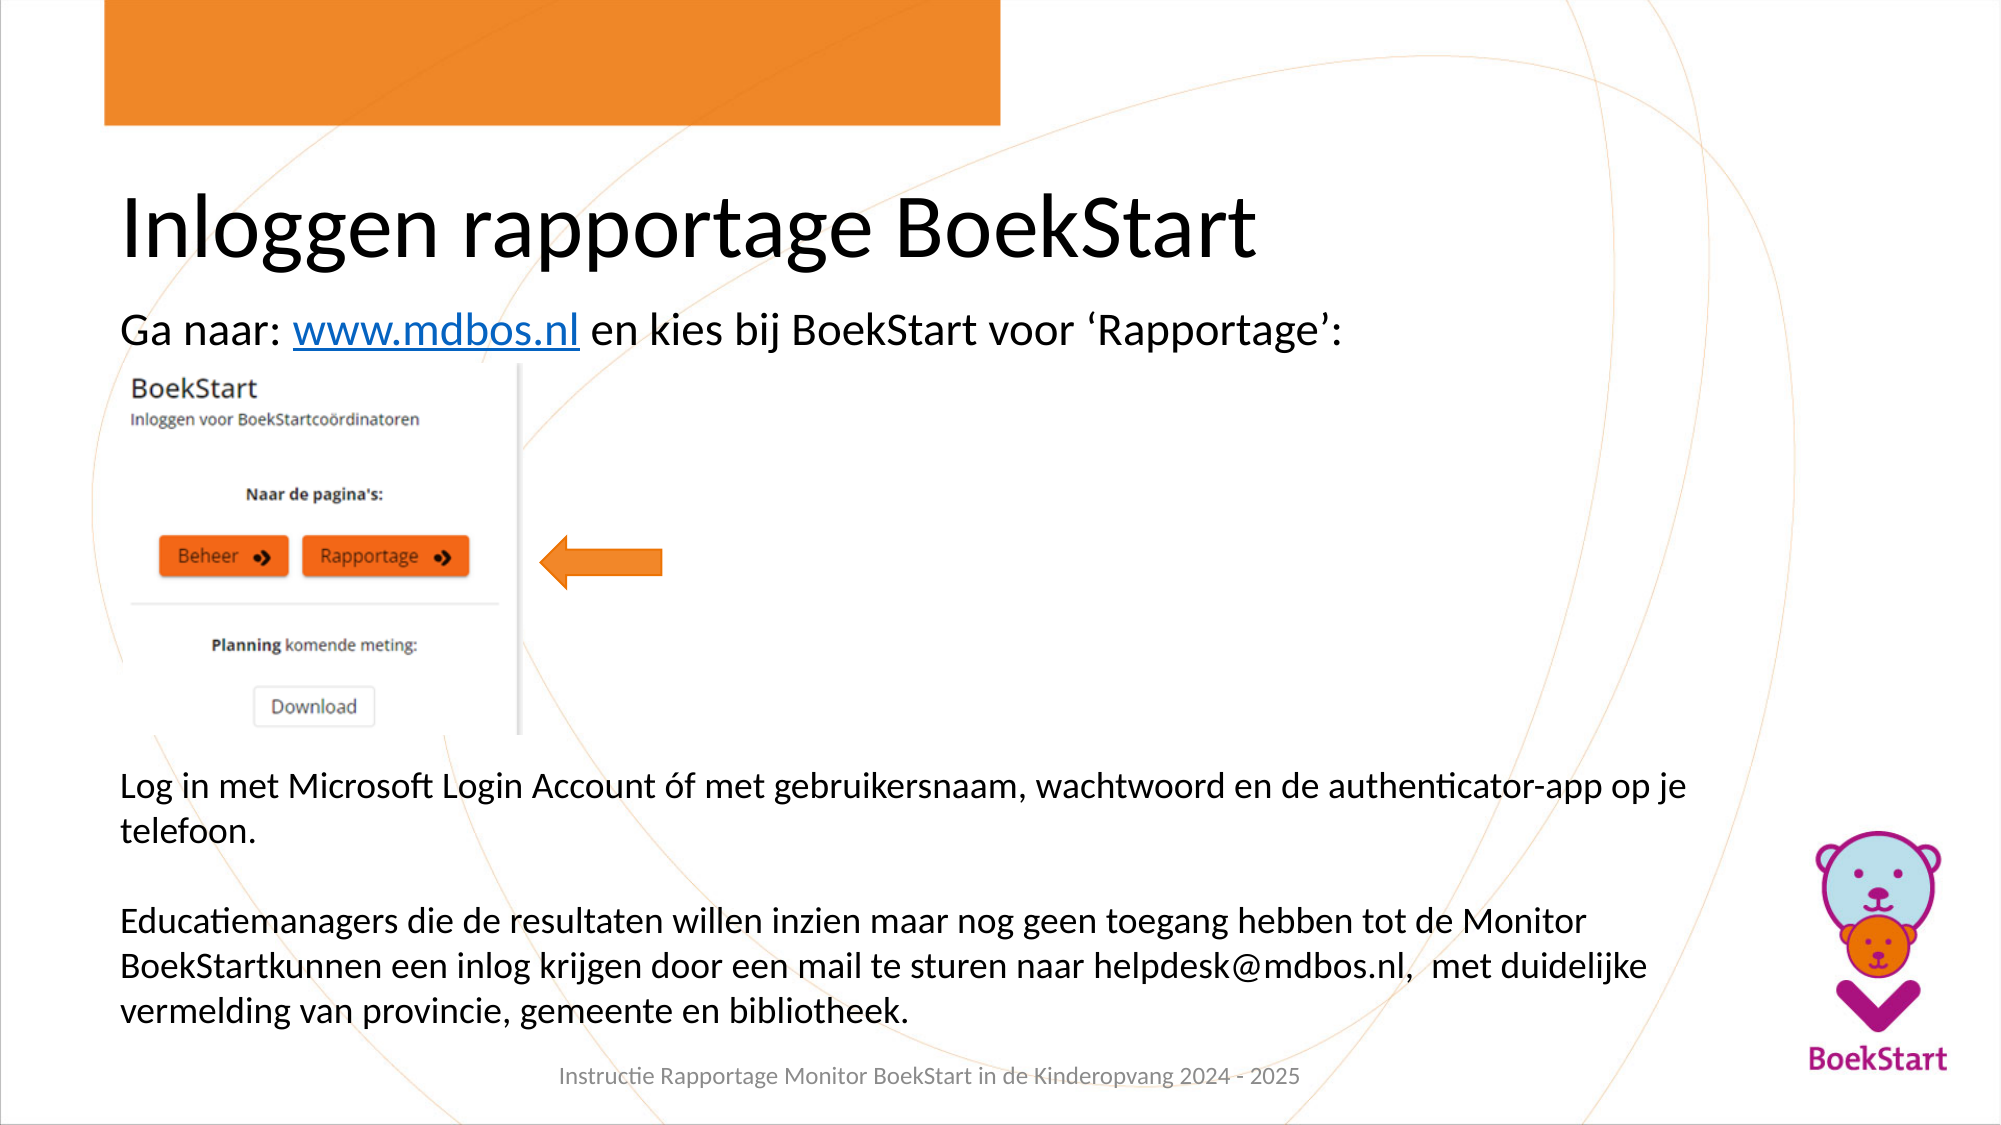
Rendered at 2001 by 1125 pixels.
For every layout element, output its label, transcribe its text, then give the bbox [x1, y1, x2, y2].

text_box Log in met Microsoft Login Account óf met gebruikersnaam, wachtwoord en de authenticator-app op je telefoon. Educatiemanagers die de resultaten willen inzien maar nog geen toegang hebben tot de Monitor BoekStartkunnen een inlog krijgen door een mail te sturen naar helpdesk@mdbos.nl, met duidelijke vermelding van provincie, gemeente en bibliotheek. [105, 753, 1778, 1039]
title Inloggen rapportage BoekStart [105, 158, 1863, 297]
text_box [539, 534, 663, 591]
footer Instructie Rapportage Monitor BoekStart in de Kinderopvang 2024 - 2025 [486, 1044, 1386, 1105]
picture [0, 0, 2001, 1125]
list Ga naar: www.mdbos.nl en kies bij BoekStart voor ‘Rapportage’: [105, 290, 1466, 753]
